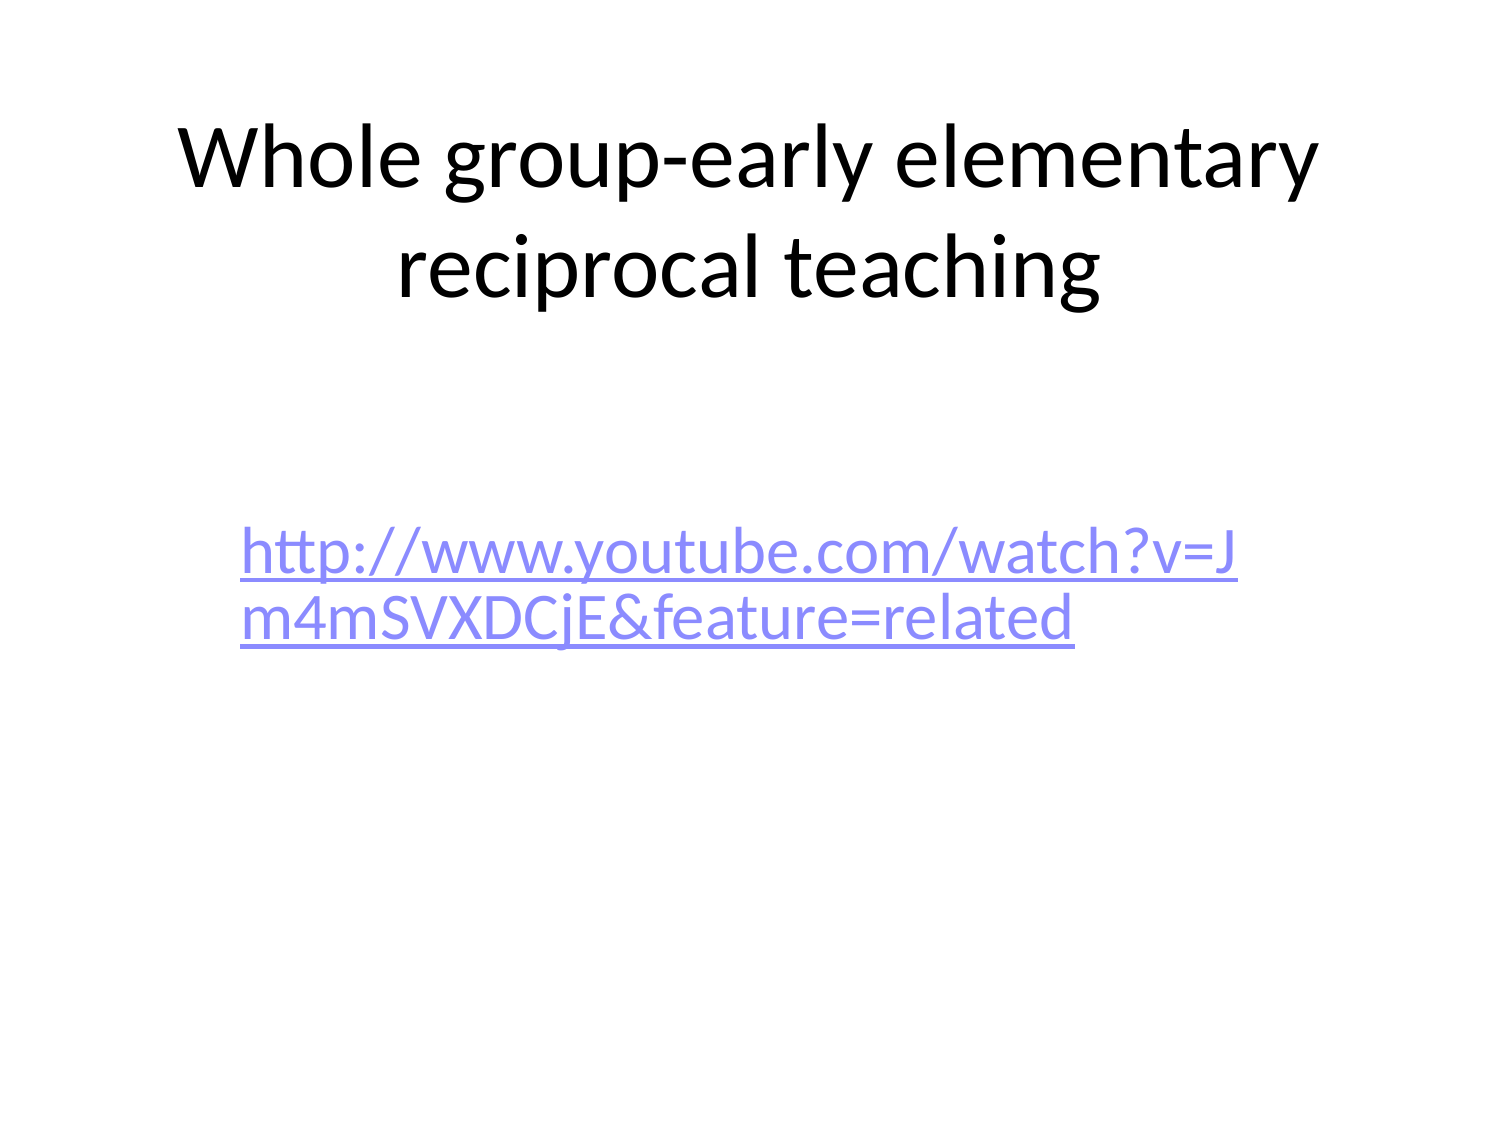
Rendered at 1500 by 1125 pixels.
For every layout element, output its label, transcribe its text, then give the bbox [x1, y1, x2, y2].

title Whole group-early elementary reciprocal teaching [112, 87, 1388, 325]
subtitle http://www.youtube.com/watch?v=Jm4mSVXDCjE&feature=related [225, 312, 1275, 925]
